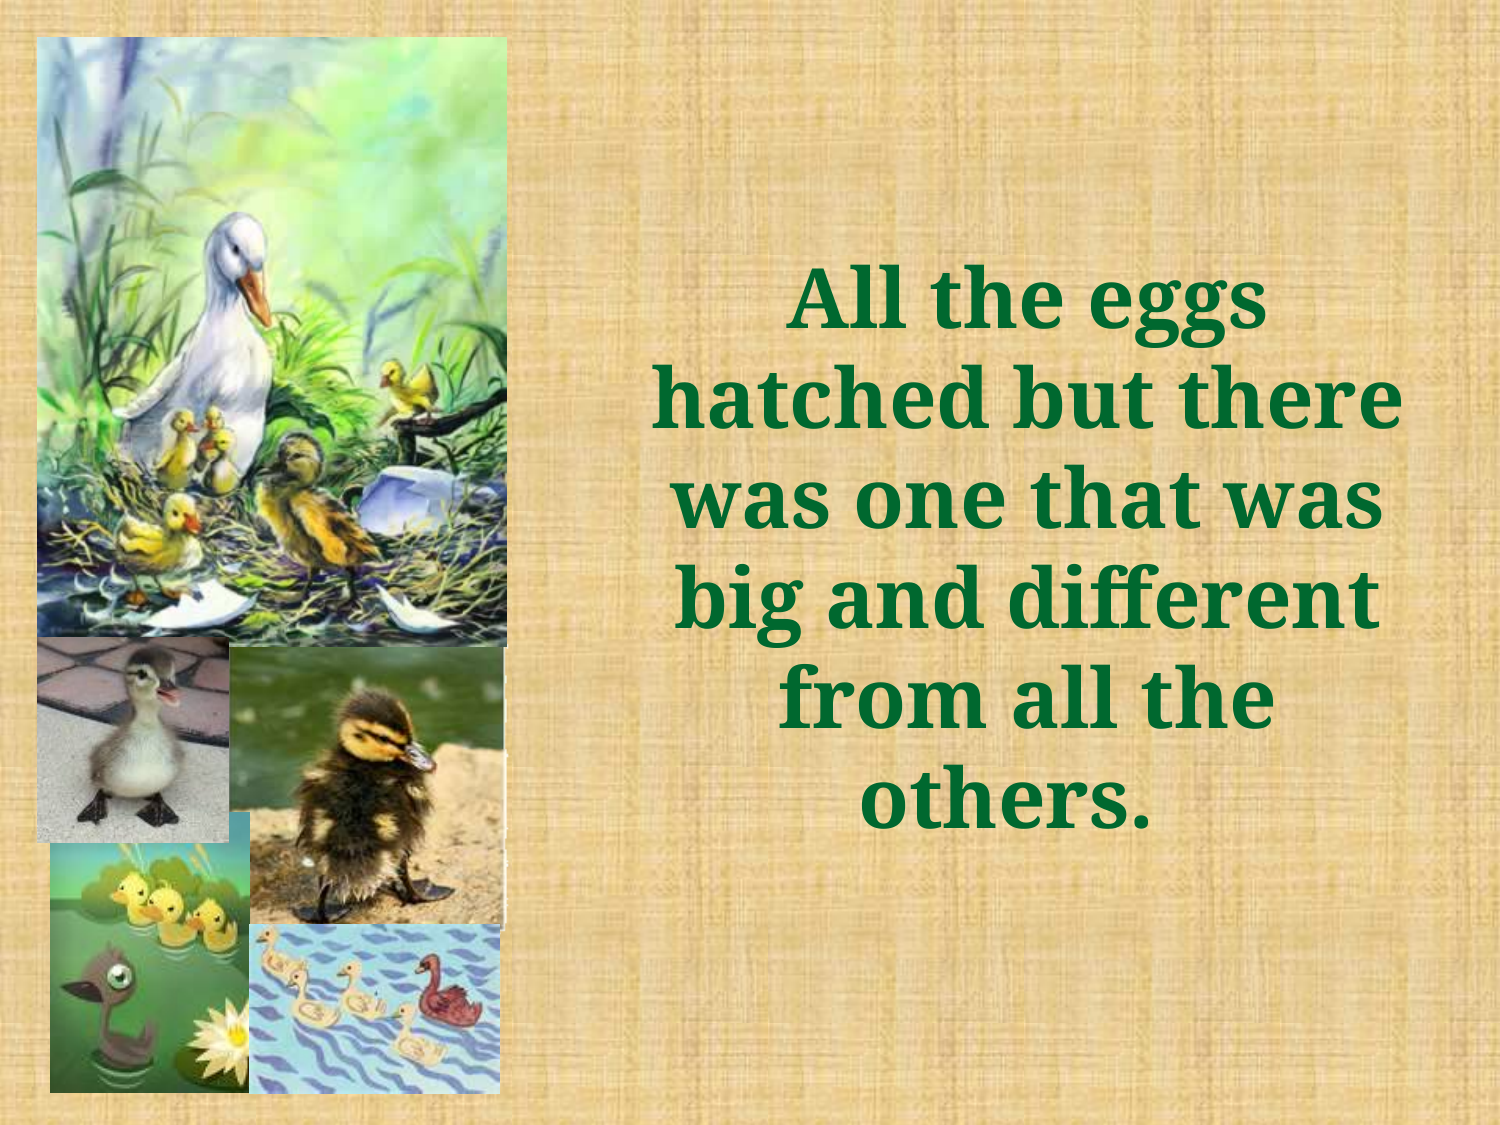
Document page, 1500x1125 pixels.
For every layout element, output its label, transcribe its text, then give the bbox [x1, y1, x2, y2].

list All the eggs hatched but there was one that was big and different from all the others. [562, 237, 1438, 675]
picture [0, 0, 1500, 1125]
